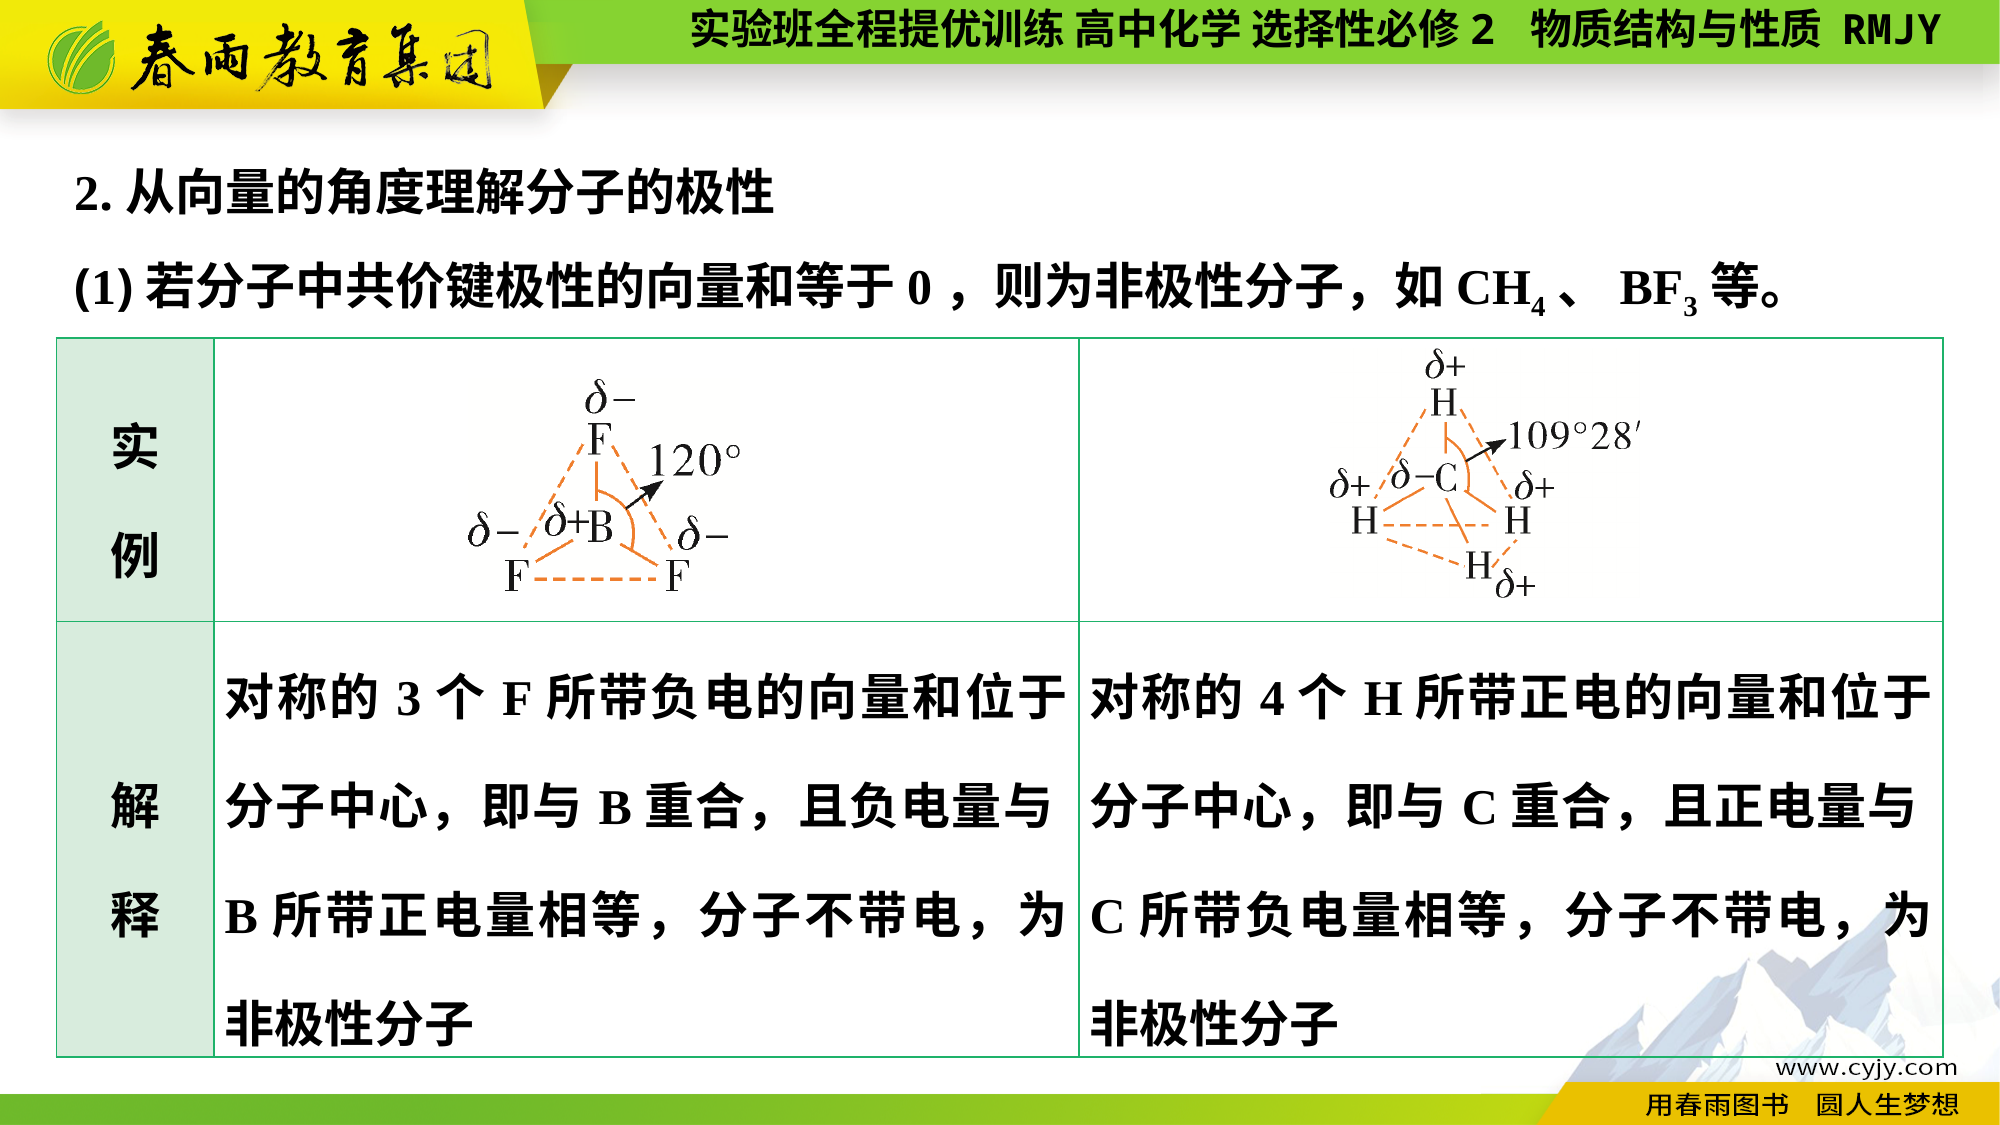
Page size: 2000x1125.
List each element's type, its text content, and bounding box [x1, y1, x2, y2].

table_header [215, 339, 1078, 621]
list 2.从向量的角度理解分子的极性 (1)若分子中共价键极性的向量和等于0，则为非极性分子，如CH4、BF3等。 [59, 122, 1944, 308]
table_cell 对称的4个H所带正电的向量和位于分子中心，即与C重合，且正电量与C所带负电量相等，分子不带电，为非极性分子 [1080, 622, 1942, 1056]
table_header 实 例 [57, 339, 213, 621]
picture [0, 0, 2000, 1125]
table_header [1080, 339, 1942, 621]
table_cell 对称的3个F所带负电的向量和位于分子中心，即与B重合，且负电量与B所带正电量相等，分子不带电，为非极性分子 [215, 622, 1078, 1056]
table_cell 解 释 [57, 622, 213, 1056]
